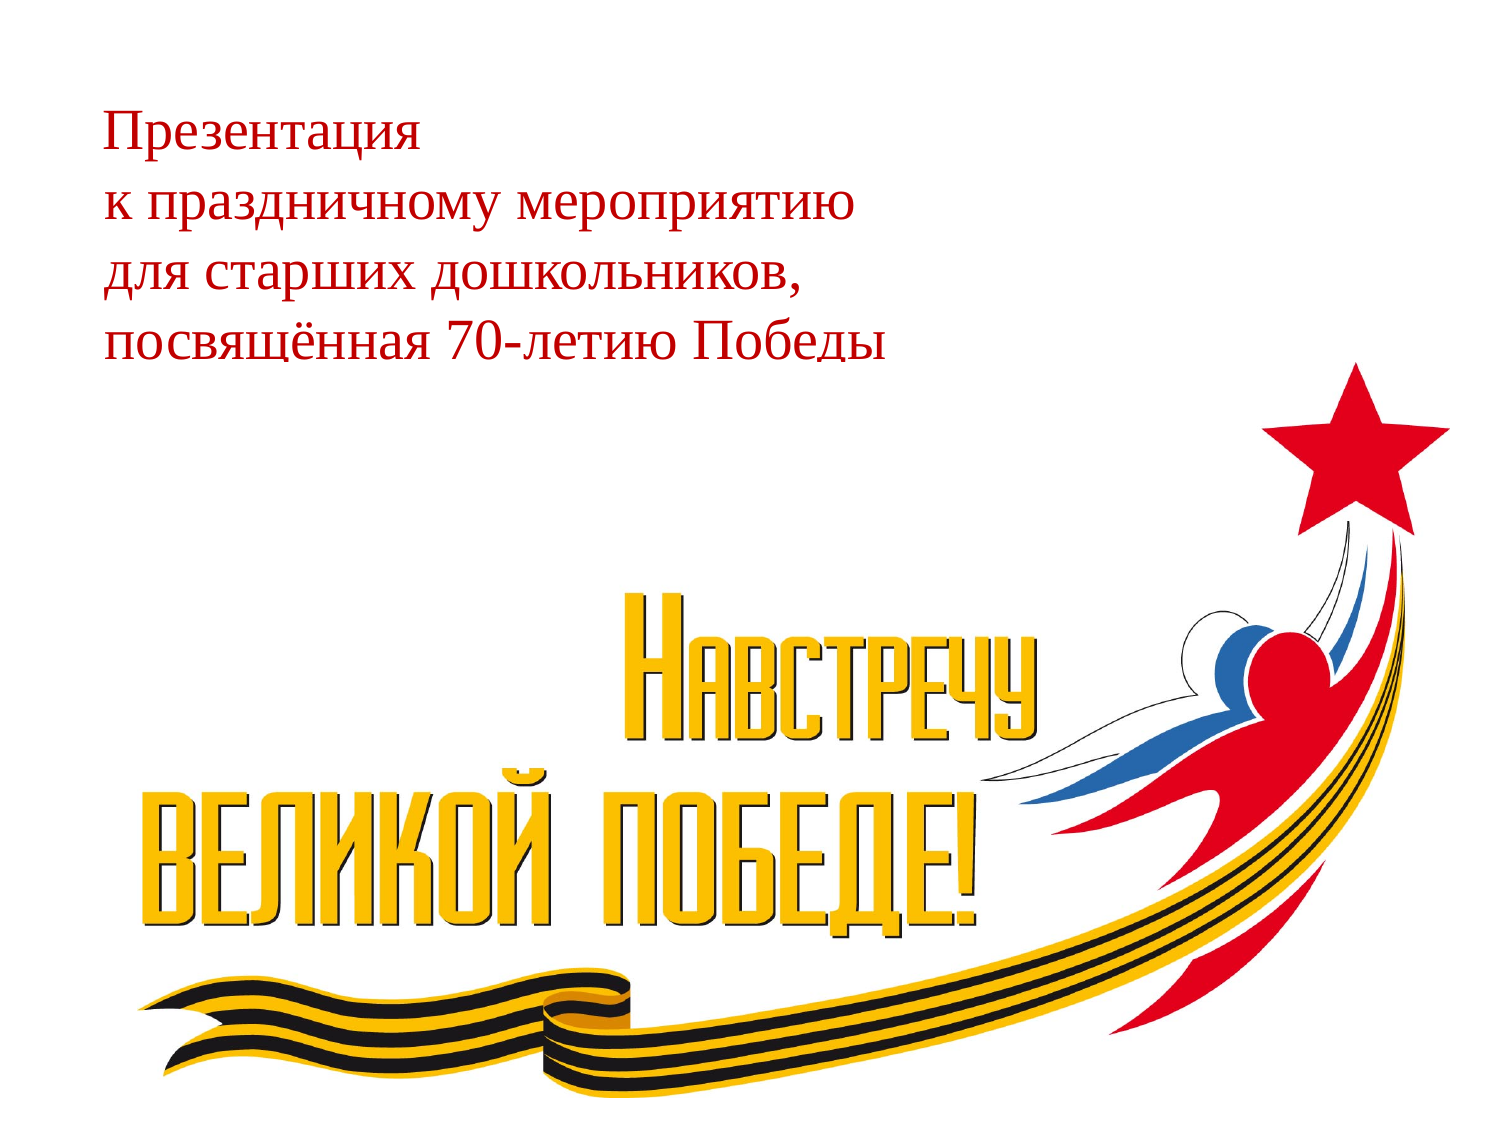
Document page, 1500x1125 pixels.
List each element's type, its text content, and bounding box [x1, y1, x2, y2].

title Презентация к праздничному мероприятию для старших дошкольников, посвящённая 70-летию Победы [75, 62, 1425, 400]
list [137, 362, 1451, 1098]
